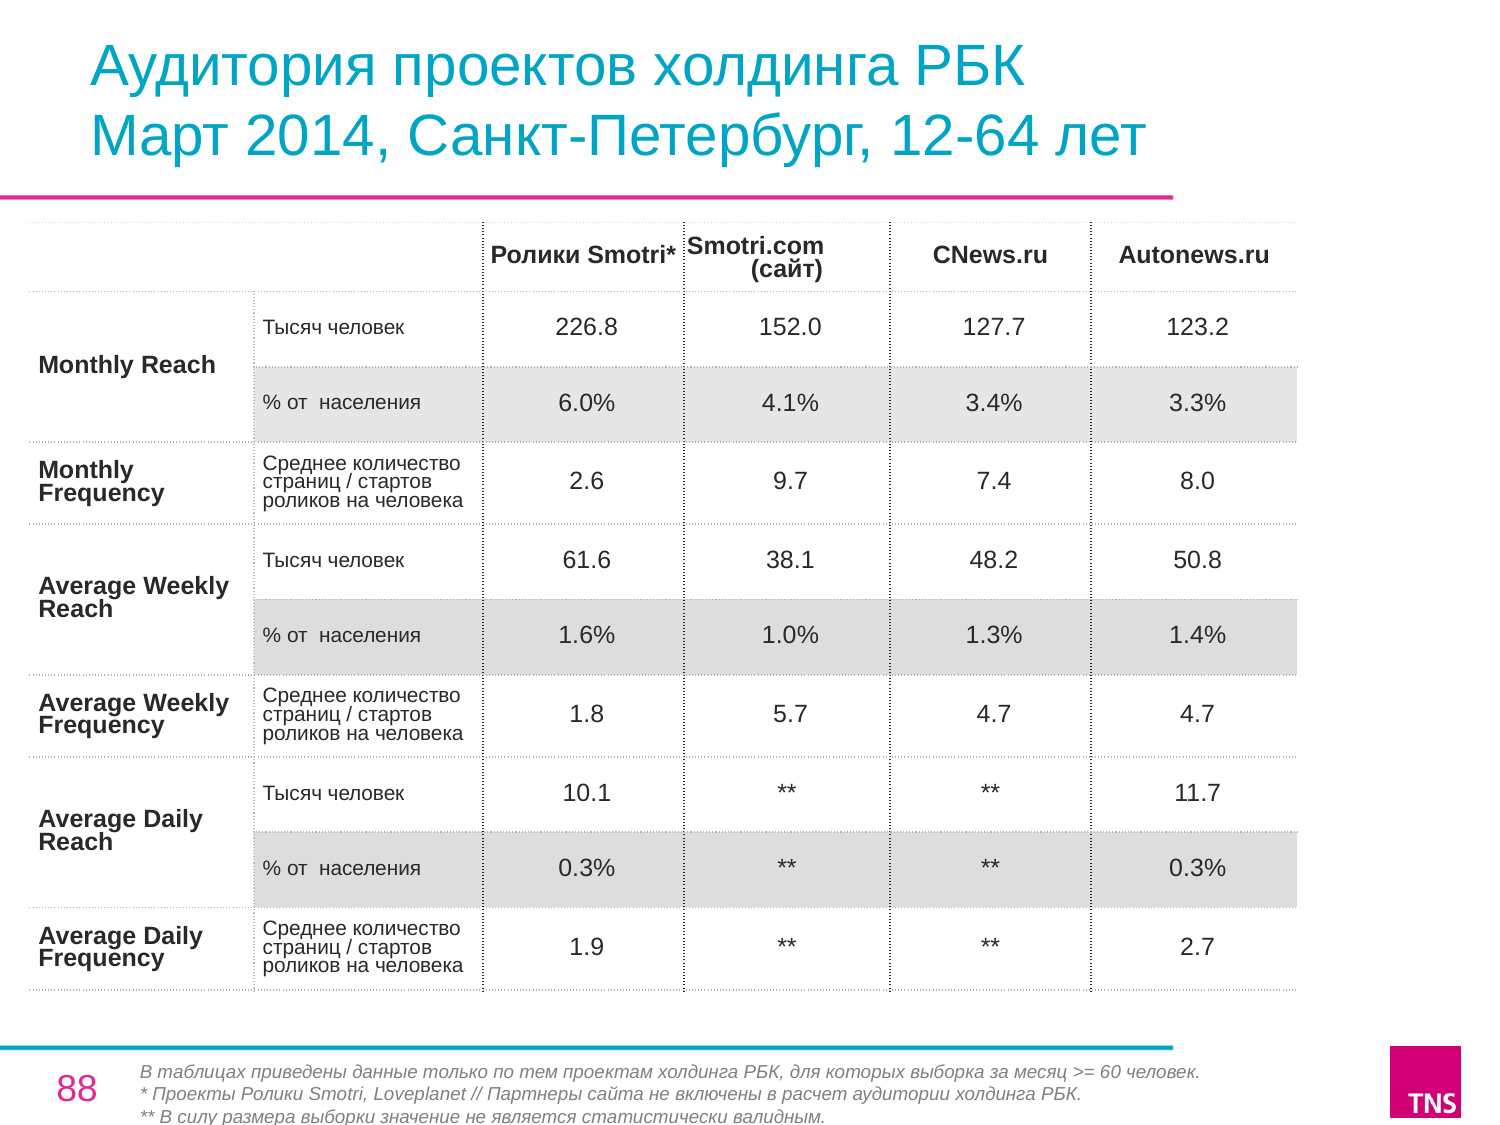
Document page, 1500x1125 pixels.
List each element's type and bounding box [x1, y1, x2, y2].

picture [0, 0, 1500, 1125]
table_cell [29, 291, 1297, 990]
table_header [29, 223, 1297, 291]
title [74, 8, 1476, 187]
text_box [124, 1052, 1463, 1125]
slide_number [40, 1055, 124, 1125]
